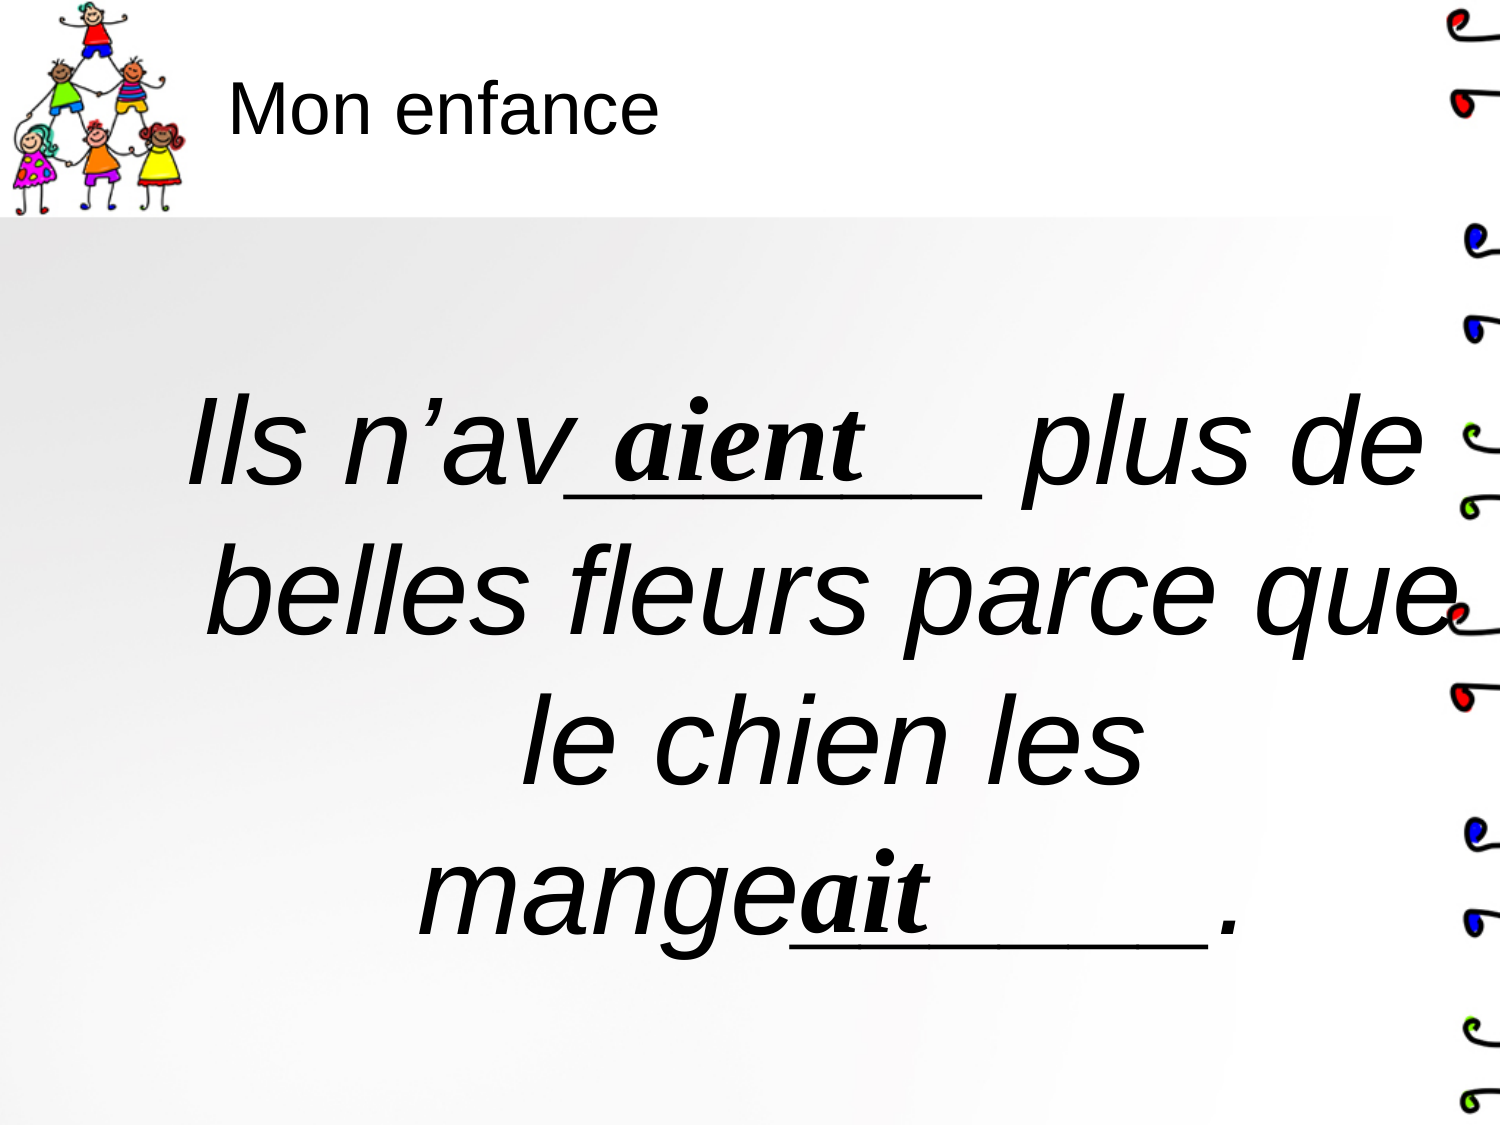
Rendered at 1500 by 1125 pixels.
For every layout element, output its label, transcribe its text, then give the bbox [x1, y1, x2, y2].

list Ils n’av______ plus de belles fleurs parce que le chien les mange______. [112, 352, 1500, 1125]
title Mon enfance [212, 16, 1463, 192]
text_box ait [785, 803, 1161, 1002]
text_box aient [599, 352, 975, 550]
picture [0, 0, 1500, 1125]
